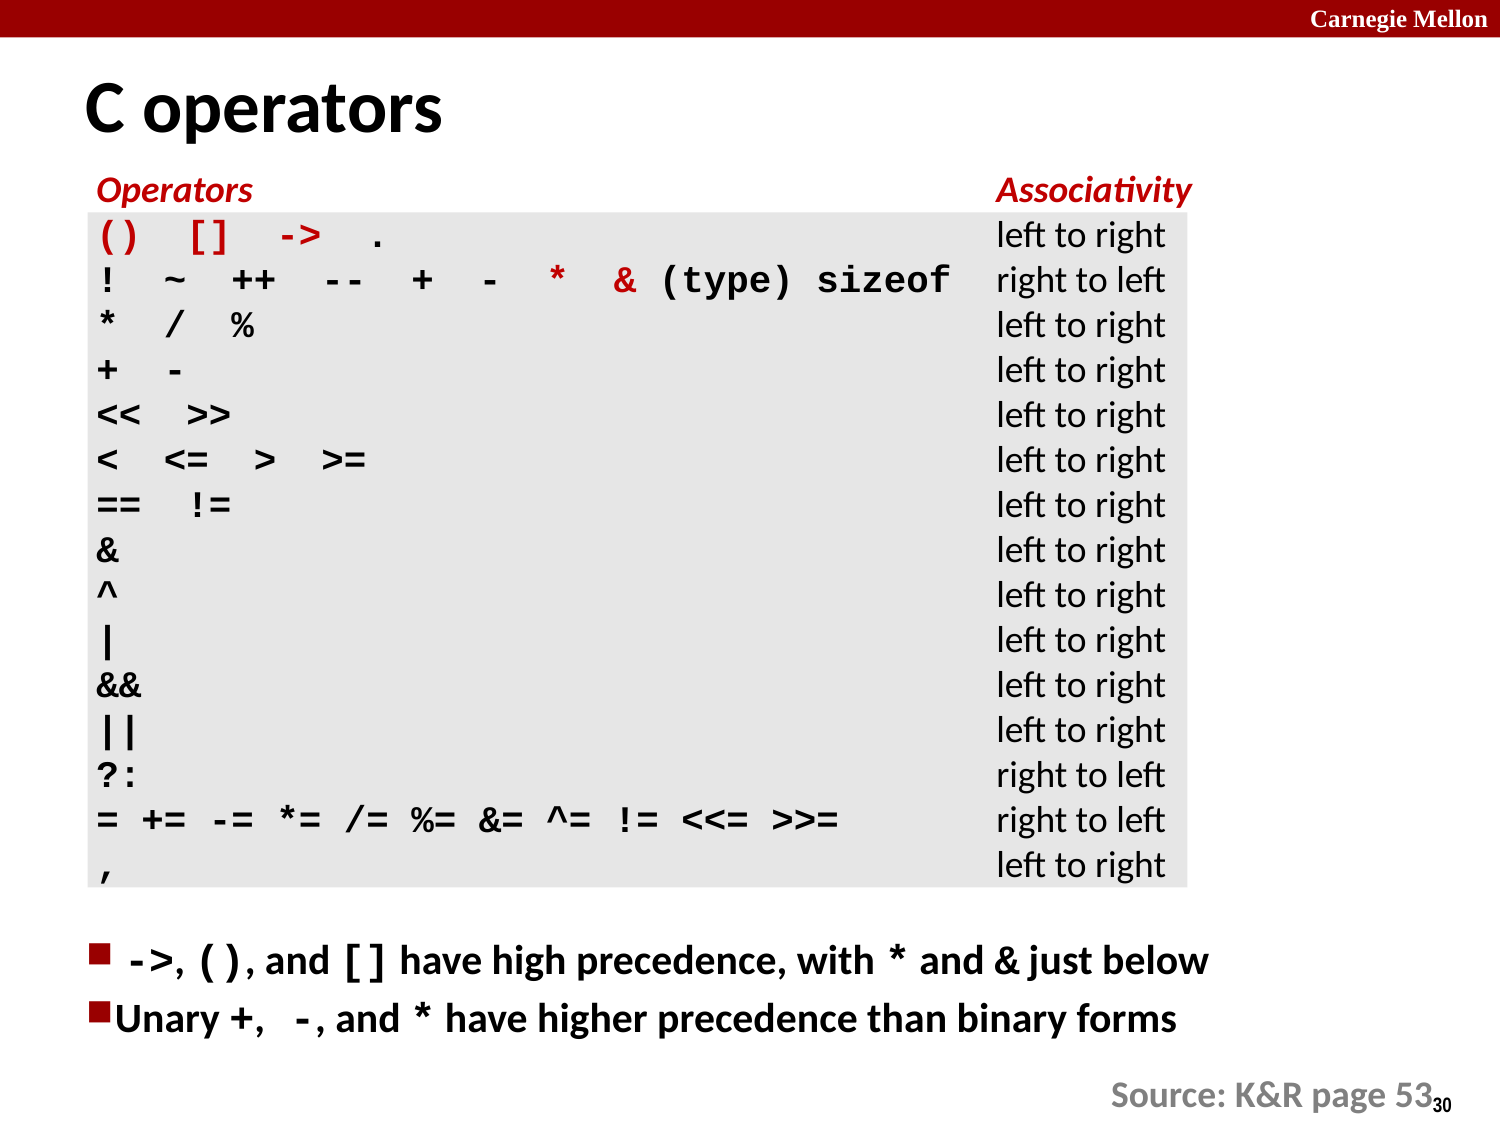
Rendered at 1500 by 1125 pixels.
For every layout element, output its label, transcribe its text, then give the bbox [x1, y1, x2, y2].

list ->, (), and [] have high precedence, with * and & just below Unary +, -, and * have higher precedence than binary forms [74, 924, 1251, 1113]
text_box Operators Associativity () [] -> . left to right ! ~ ++ -- + - * & (type) sizeof right to left * / % left to right + - left to right << >> left to right < <= > >= left to right == != left to right & left to right ^ left to right | left to right && left to right || left to right ?: right to left = += -= *= /= %= &= ^= != <<= >>= right to left , left to right [81, 157, 1208, 893]
text_box Source: K&R page 53 [1096, 1062, 1449, 1123]
title C operators [70, 55, 905, 151]
